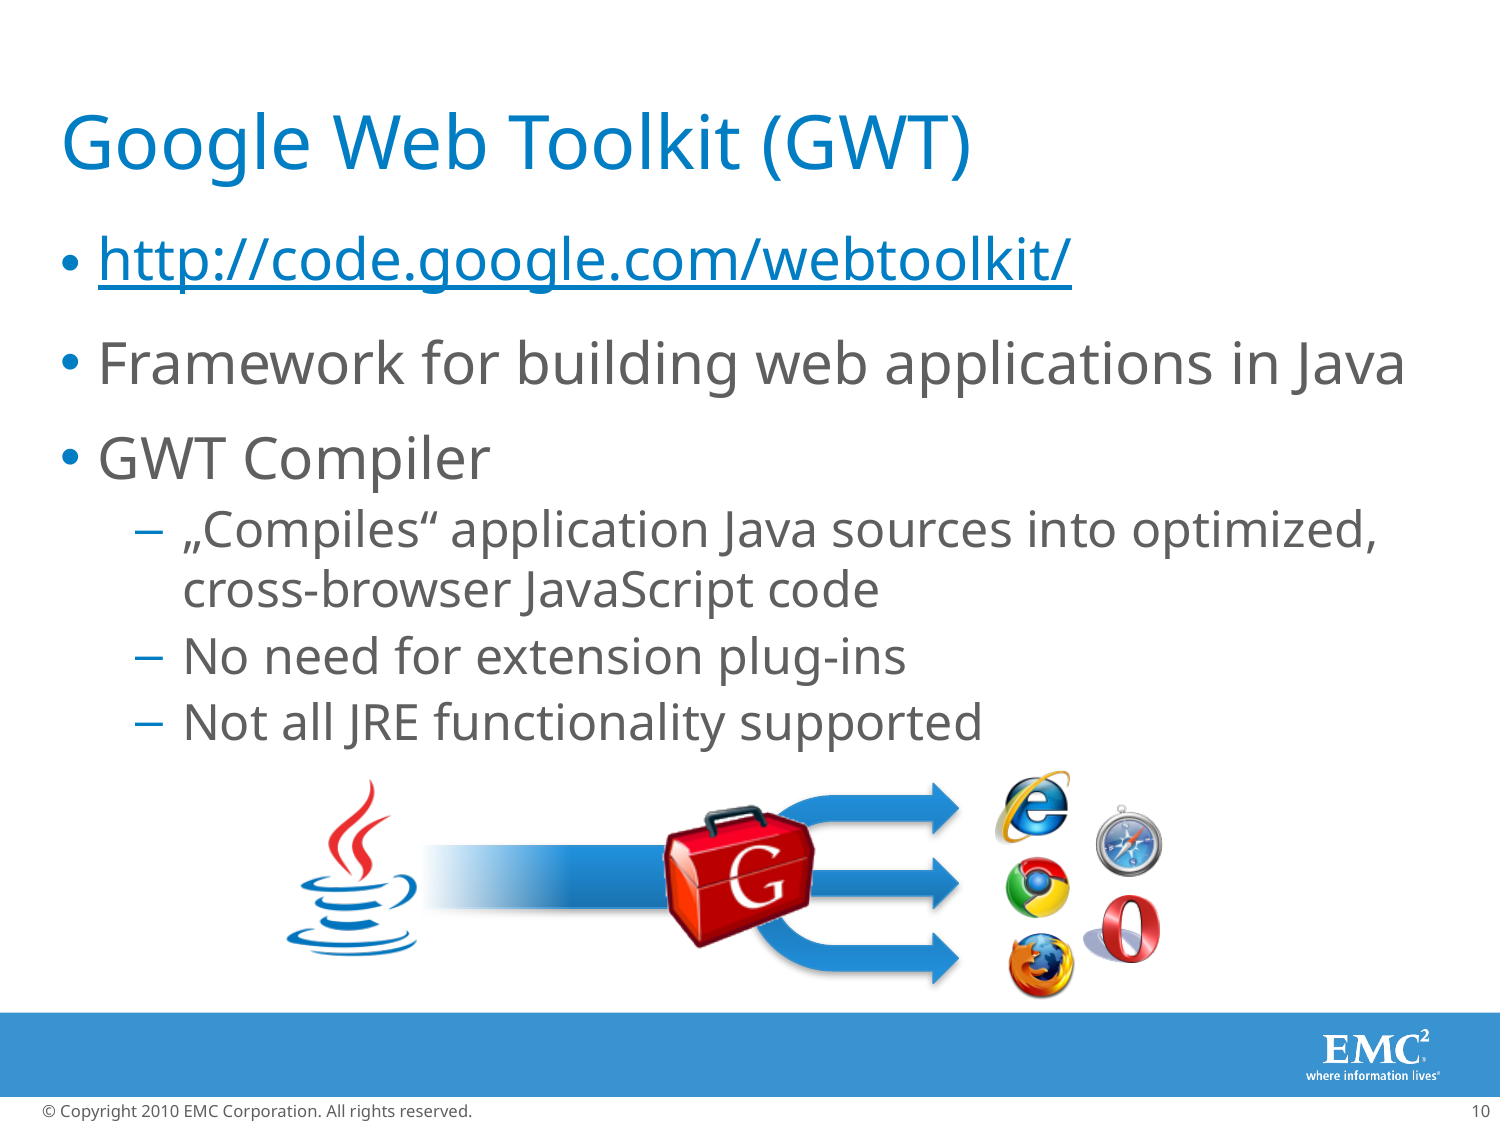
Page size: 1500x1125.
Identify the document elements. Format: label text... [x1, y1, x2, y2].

picture [1008, 933, 1076, 1001]
picture [658, 795, 822, 959]
list http://code.google.com/webtoolkit/ Framework for building web applications in Java GWT Compiler „Compiles“ application Java sources into optimized, cross-browser JavaScript code No need for extension plug-ins Not all JRE functionality supported [60, 222, 1440, 975]
picture [283, 779, 421, 959]
picture [1083, 895, 1163, 963]
picture [995, 770, 1070, 845]
text_box [506, 769, 985, 985]
title Google Web Toolkit (GWT) [60, 33, 1440, 185]
picture [1095, 803, 1163, 878]
text_box [427, 831, 506, 935]
picture [1003, 853, 1072, 922]
picture [1306, 1029, 1440, 1080]
